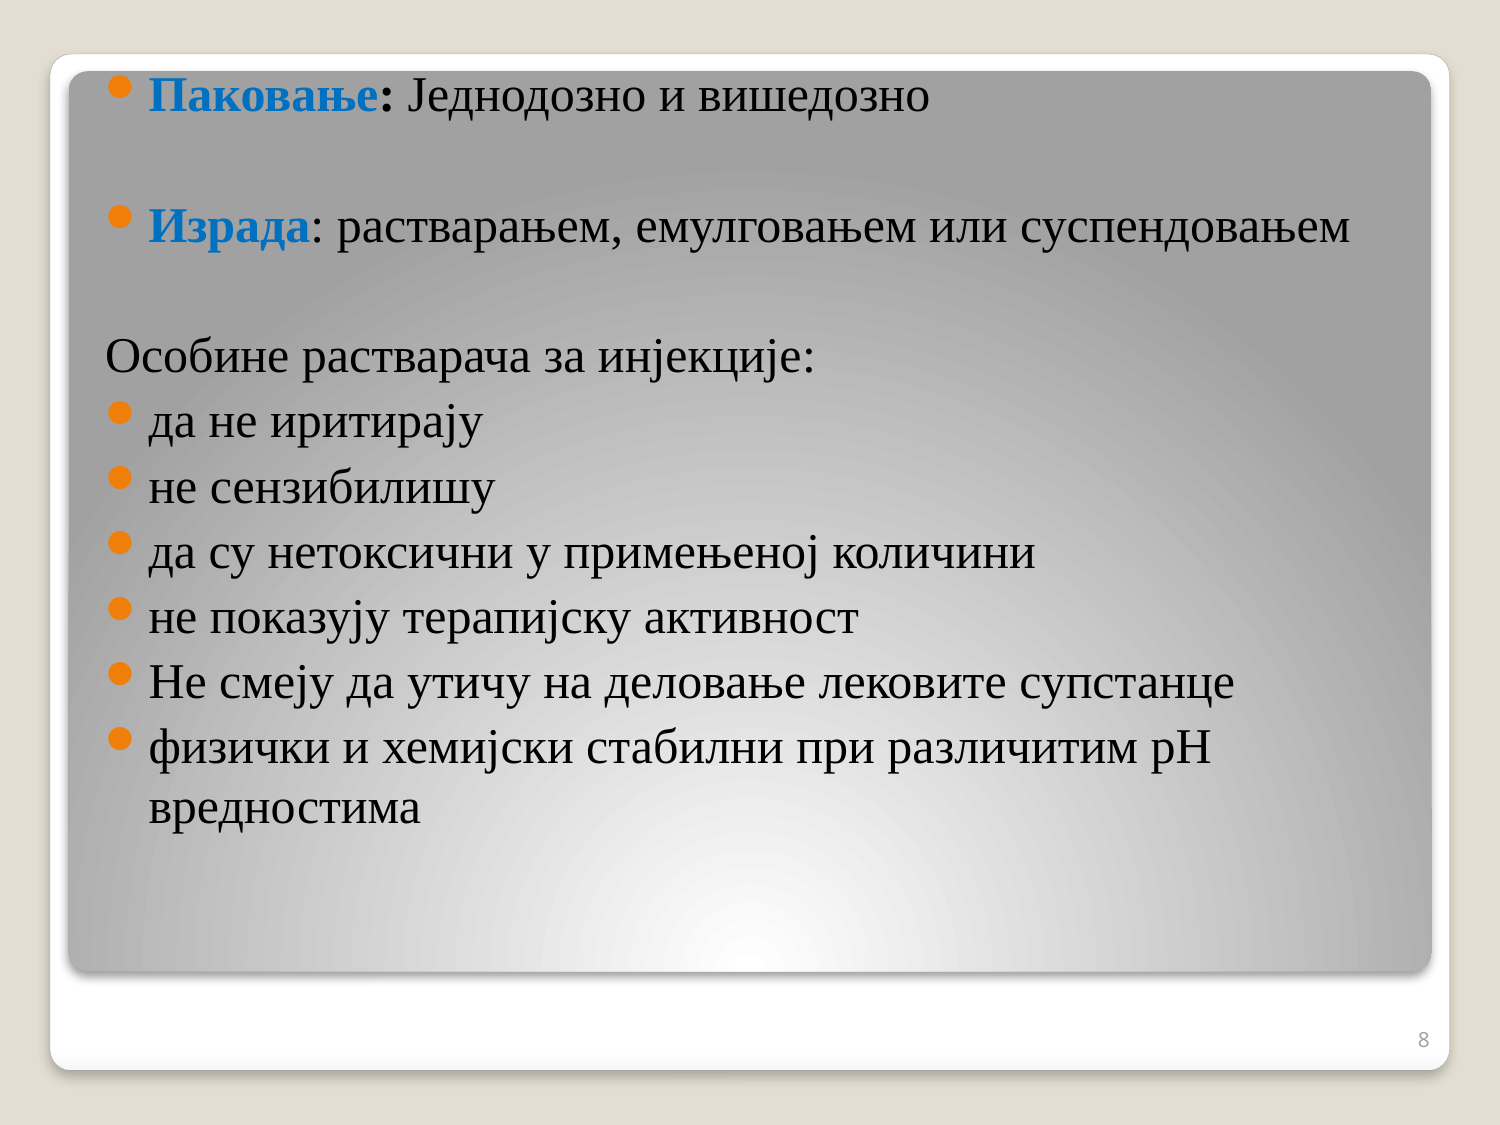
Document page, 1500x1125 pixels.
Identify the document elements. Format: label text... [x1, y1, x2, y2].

list Паковање: Једнодозно и вишедозно Израда: растварањем, емулговањем или суспендовањем Особине растварача за инјекције: да не иритирају не сензибилишу да су нетоксични у примењеној количини не показују терапијску активност Не смеју да утичу на деловање лековите супстанце физички и хемијски стабилни при различитим рН вредностима [75, 46, 1434, 1051]
slide_number 8 [1369, 1002, 1445, 1063]
